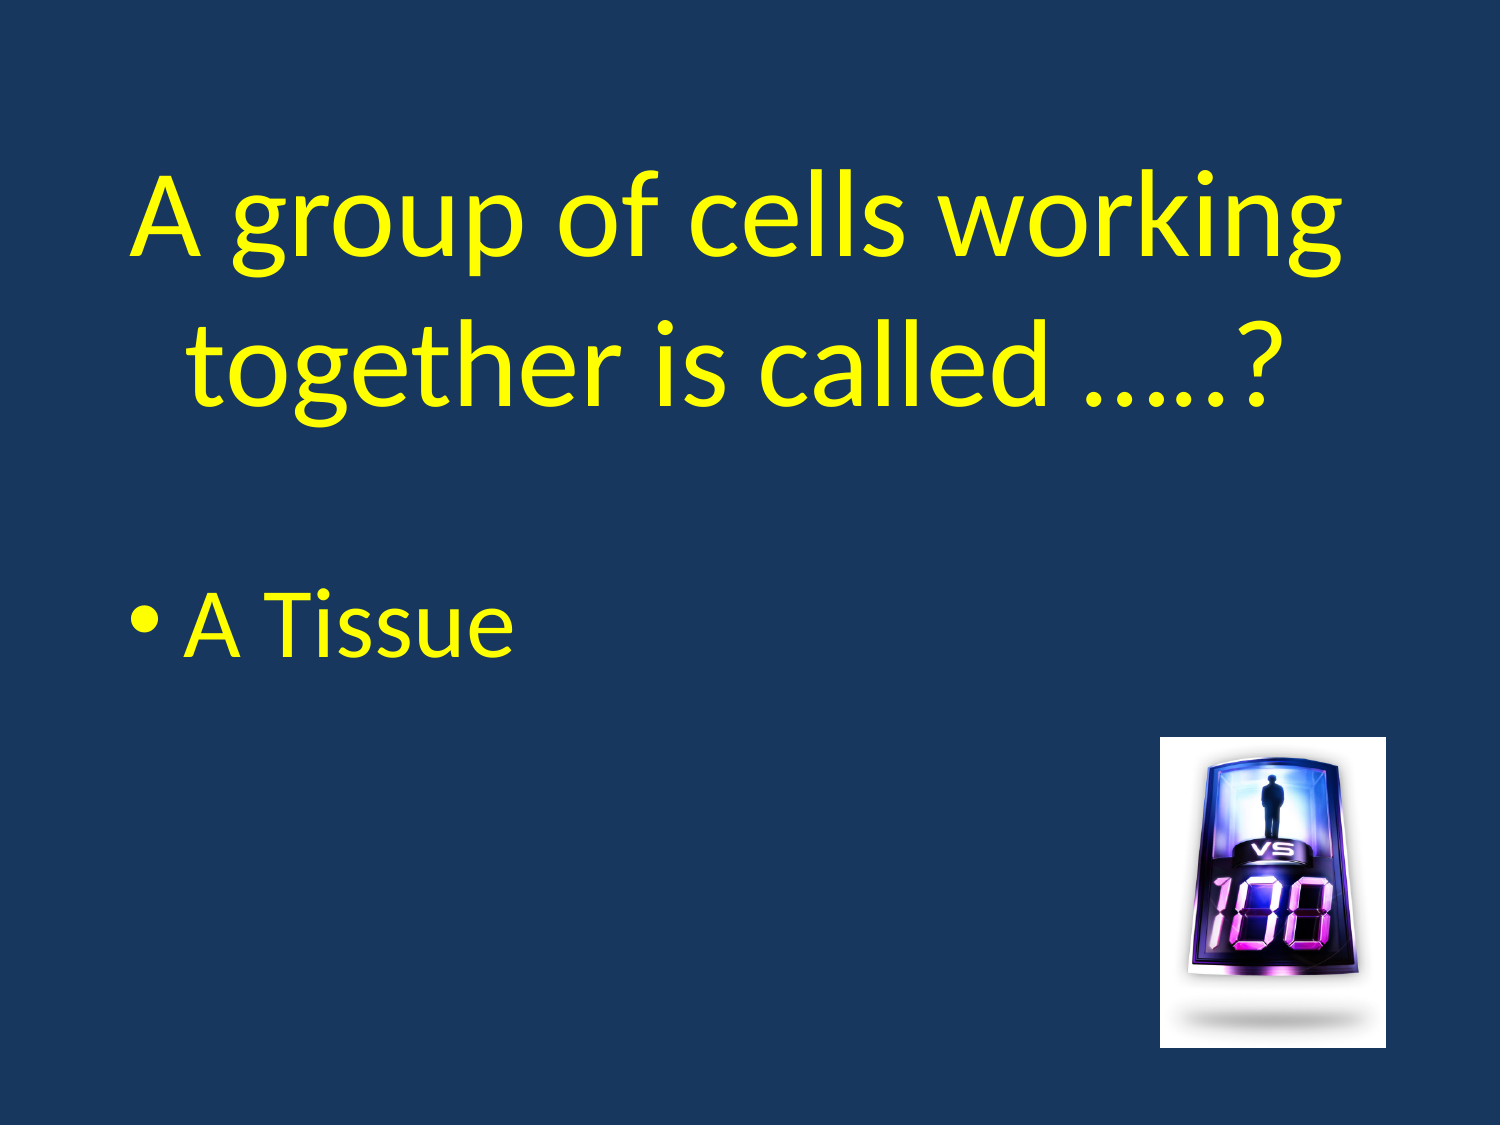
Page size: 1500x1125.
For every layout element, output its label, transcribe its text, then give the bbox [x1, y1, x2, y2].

title A group of cells working together is called …..? [62, 50, 1413, 513]
picture [1160, 737, 1386, 1049]
list A Tissue [112, 549, 1463, 725]
